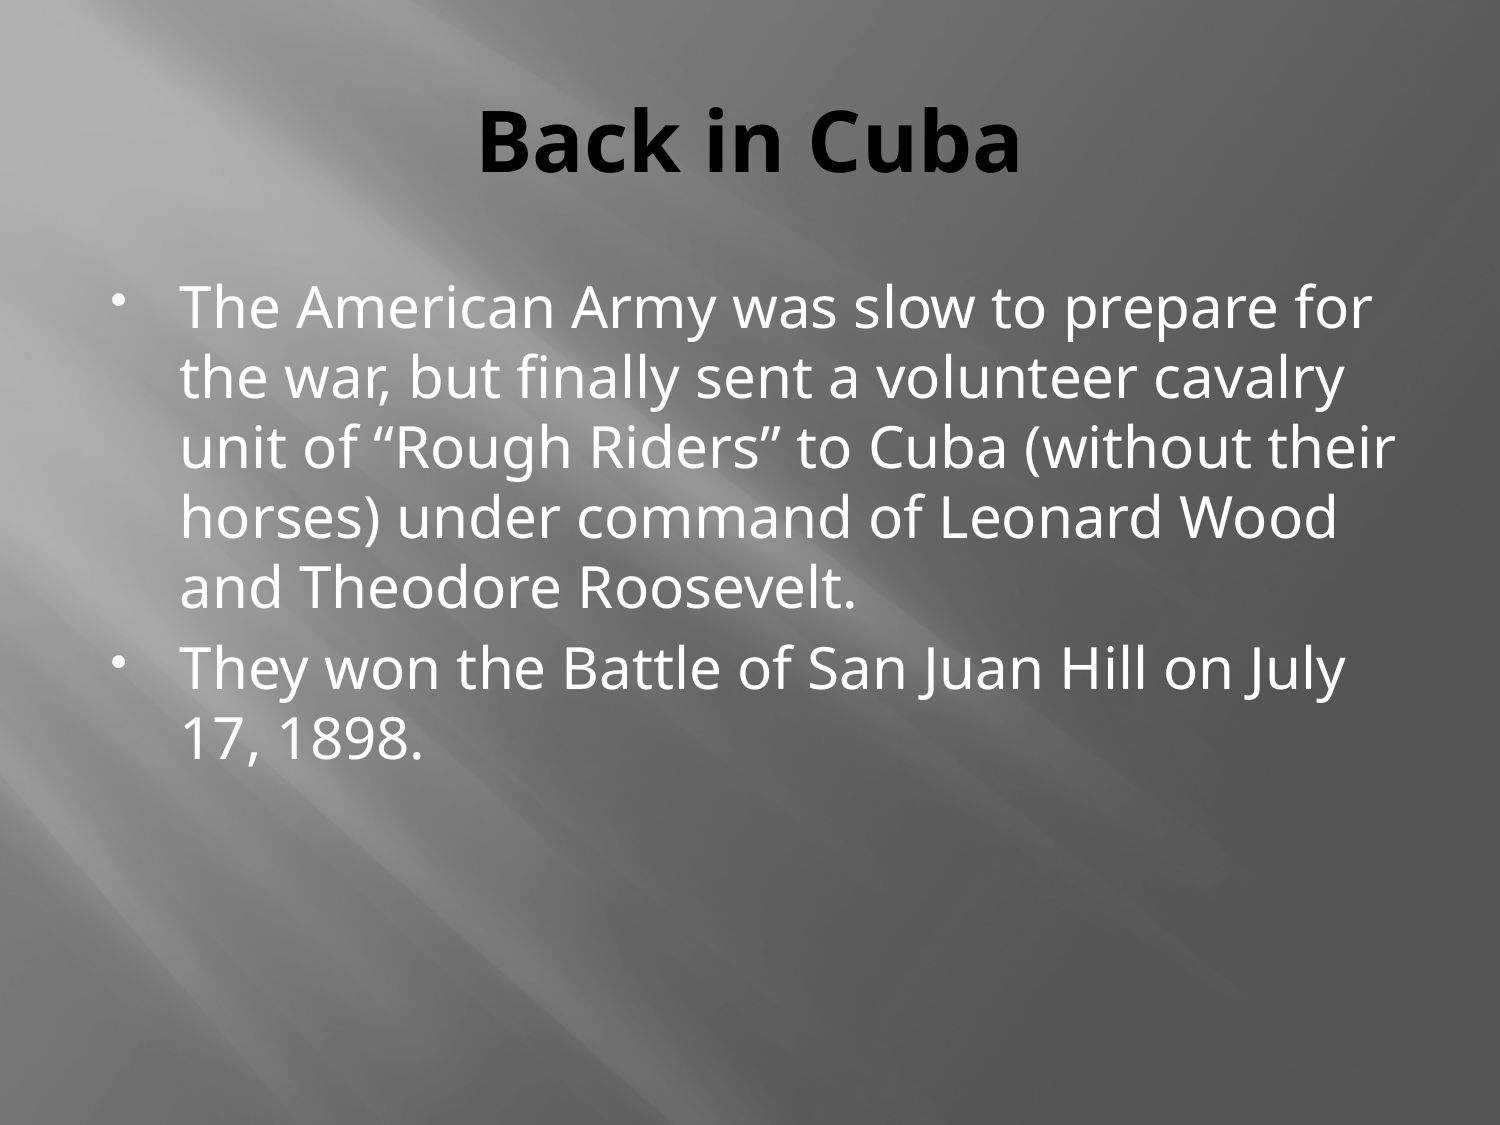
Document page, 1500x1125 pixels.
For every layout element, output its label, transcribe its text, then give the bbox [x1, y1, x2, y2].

title Back in Cuba [75, 45, 1425, 233]
list The American Army was slow to prepare for the war, but finally sent a volunteer cavalry unit of “Rough Riders” to Cuba (without their horses) under command of Leonard Wood and Theodore Roosevelt. They won the Battle of San Juan Hill on July 17, 1898. [75, 262, 1425, 1035]
